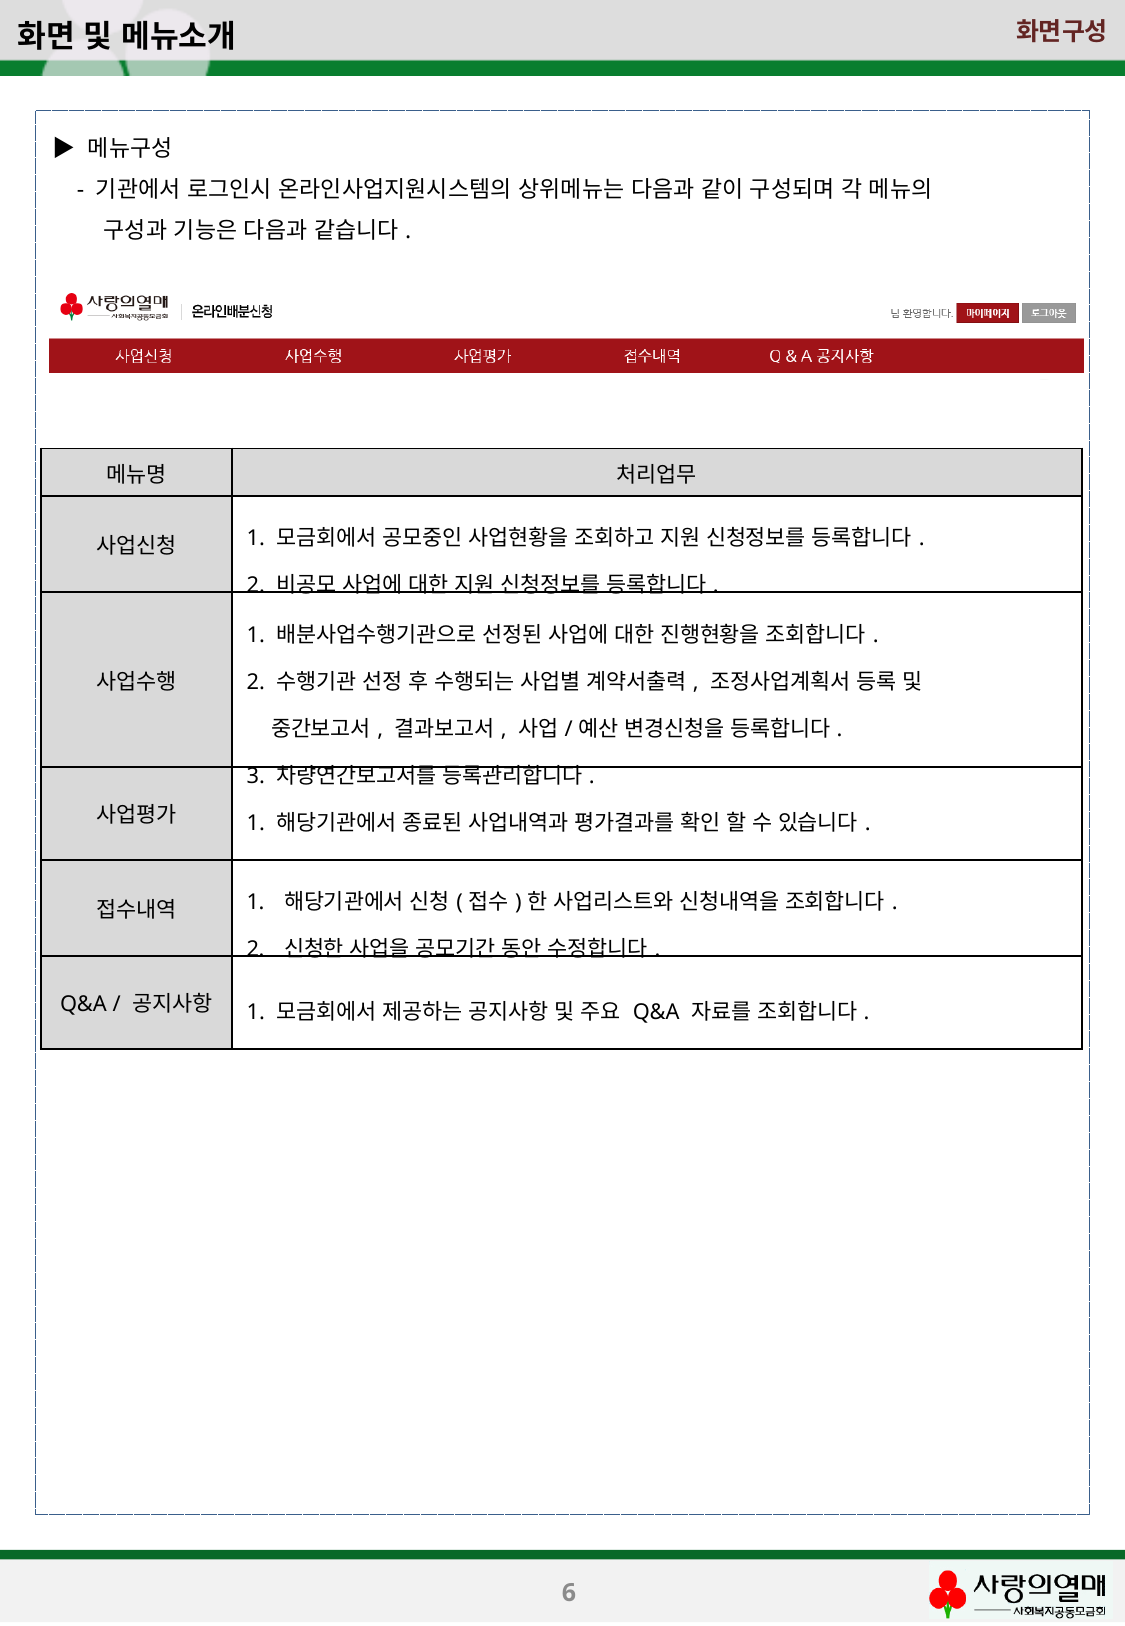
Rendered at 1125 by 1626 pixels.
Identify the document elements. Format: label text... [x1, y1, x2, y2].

table_header 처리업무 [233, 449, 1081, 495]
table_cell 사업평가 [42, 768, 231, 859]
table_cell 1. 모금회에서 공모중인 사업현황을 조회하고 지원 신청정보를 등록합니다. 2. 비공모 사업에 대한 지원 신청정보를 등록합니다. [233, 497, 1081, 591]
table_cell 접수내역 [42, 861, 231, 955]
table_cell 사업수행 [42, 593, 231, 766]
table_cell 사업신청 [42, 497, 231, 591]
title 화면 및 메뉴소개 [1, 0, 657, 70]
table_cell Q&A / 공지사항 [42, 957, 231, 1048]
table_cell 1. 배분사업수행기관으로 선정된 사업에 대한 진행현황을 조회합니다. 2. 수행기관 선정 후 수행되는 사업별 계약서출력, 조정사업계획서 등록 및 중간보고서, 결과보고서, 사업/예산 변경신청을 등록합니다. 3. 차량연간보고서를 등록관리합니다. [233, 593, 1081, 766]
picture [929, 1561, 1113, 1619]
text_box ▶ 메뉴구성 - 기관에서 로그인시 온라인사업지원시스템의 상위메뉴는 다음과 같이 구성되며 각 메뉴의 구성과 기능은 다음과 같습니다. [37, 111, 1083, 251]
slide_number 6 [509, 1567, 628, 1619]
table_cell 1. 해당기관에서 종료된 사업내역과 평가결과를 확인 할 수 있습니다. [233, 768, 1081, 859]
table_header 메뉴명 [42, 449, 231, 495]
table_cell 1. 모금회에서 제공하는 공지사항 및 주요 Q&A 자료를 조회합니다. [233, 957, 1081, 1048]
picture [0, 0, 1125, 76]
table_cell 해당기관에서 신청(접수)한 사업리스트와 신청내역을 조회합니다. 신청한 사업을 공모기간 동안 수정합니다. [233, 861, 1081, 955]
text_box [48, 280, 1084, 381]
